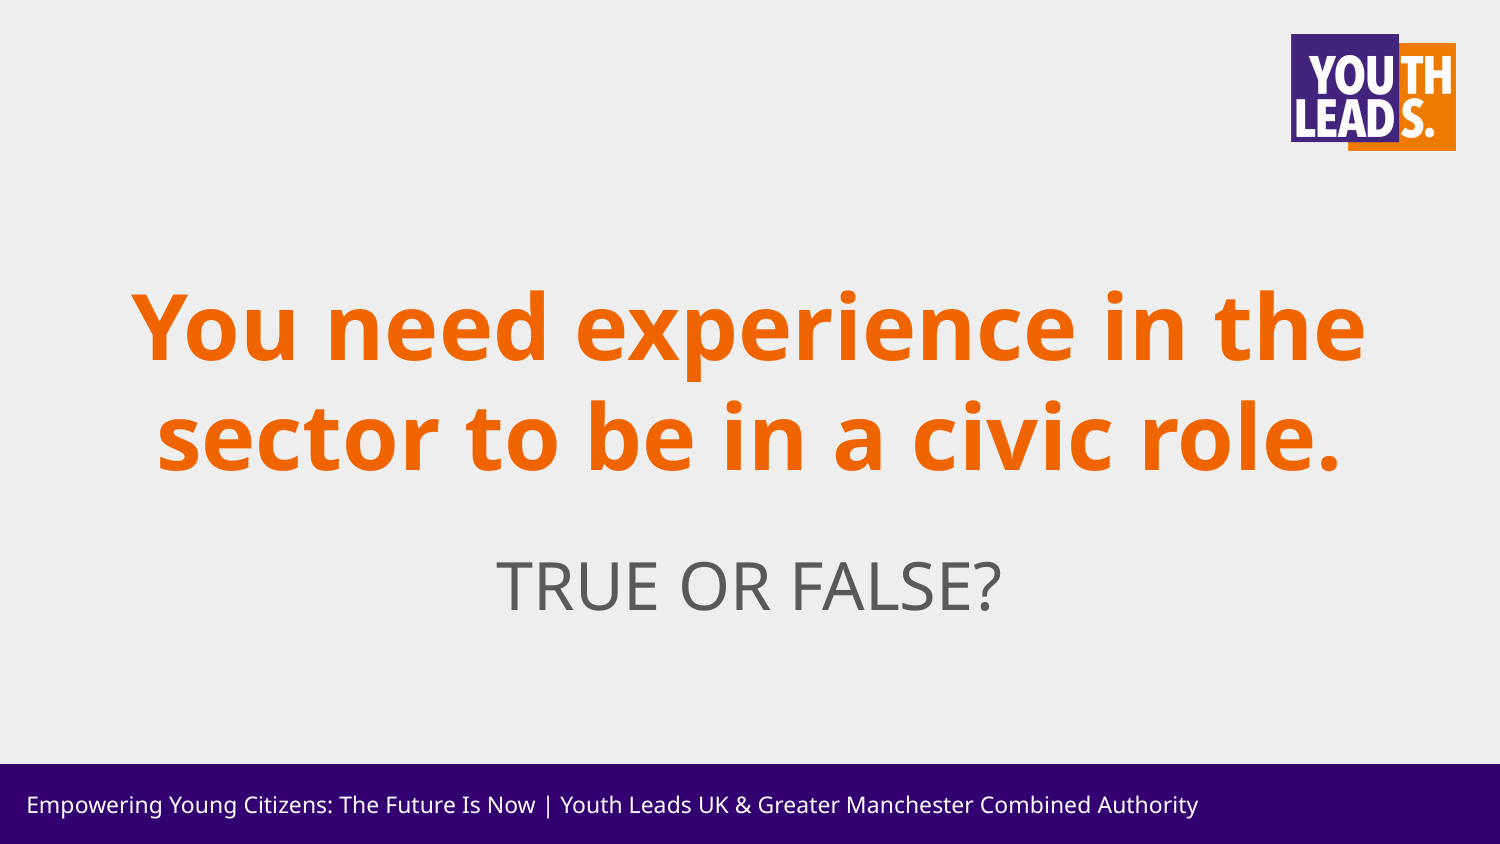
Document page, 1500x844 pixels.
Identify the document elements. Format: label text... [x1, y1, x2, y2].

list TRUE OR FALSE? [51, 517, 1449, 731]
title You need experience in the sector to be in a civic role. [51, 181, 1449, 504]
picture [1291, 34, 1456, 151]
